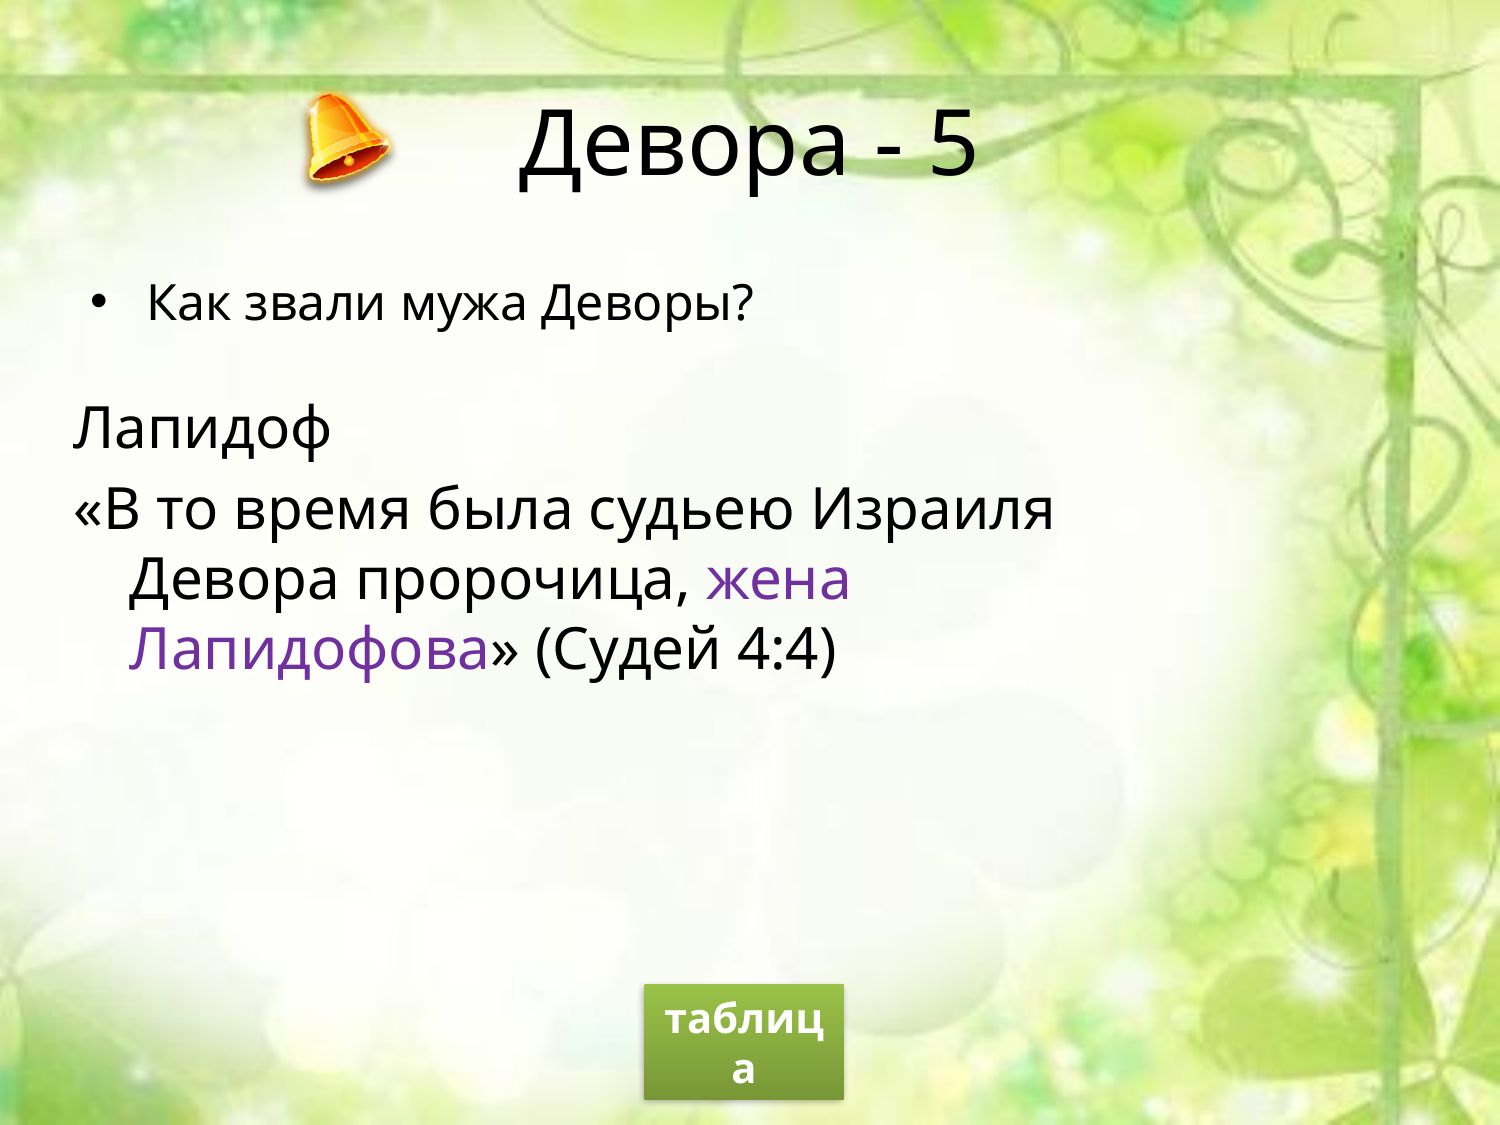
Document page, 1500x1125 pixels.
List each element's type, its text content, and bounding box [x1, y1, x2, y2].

list Как звали мужа Деворы? [75, 262, 1067, 375]
text_box таблица [644, 984, 844, 1100]
title Девора - 5 [75, 45, 1425, 233]
picture [0, 0, 1500, 1125]
list Лапидоф «В то время была судьею Израиля Девора пророчица, жена Лапидофова» (Судей 4:4) [58, 382, 1079, 739]
